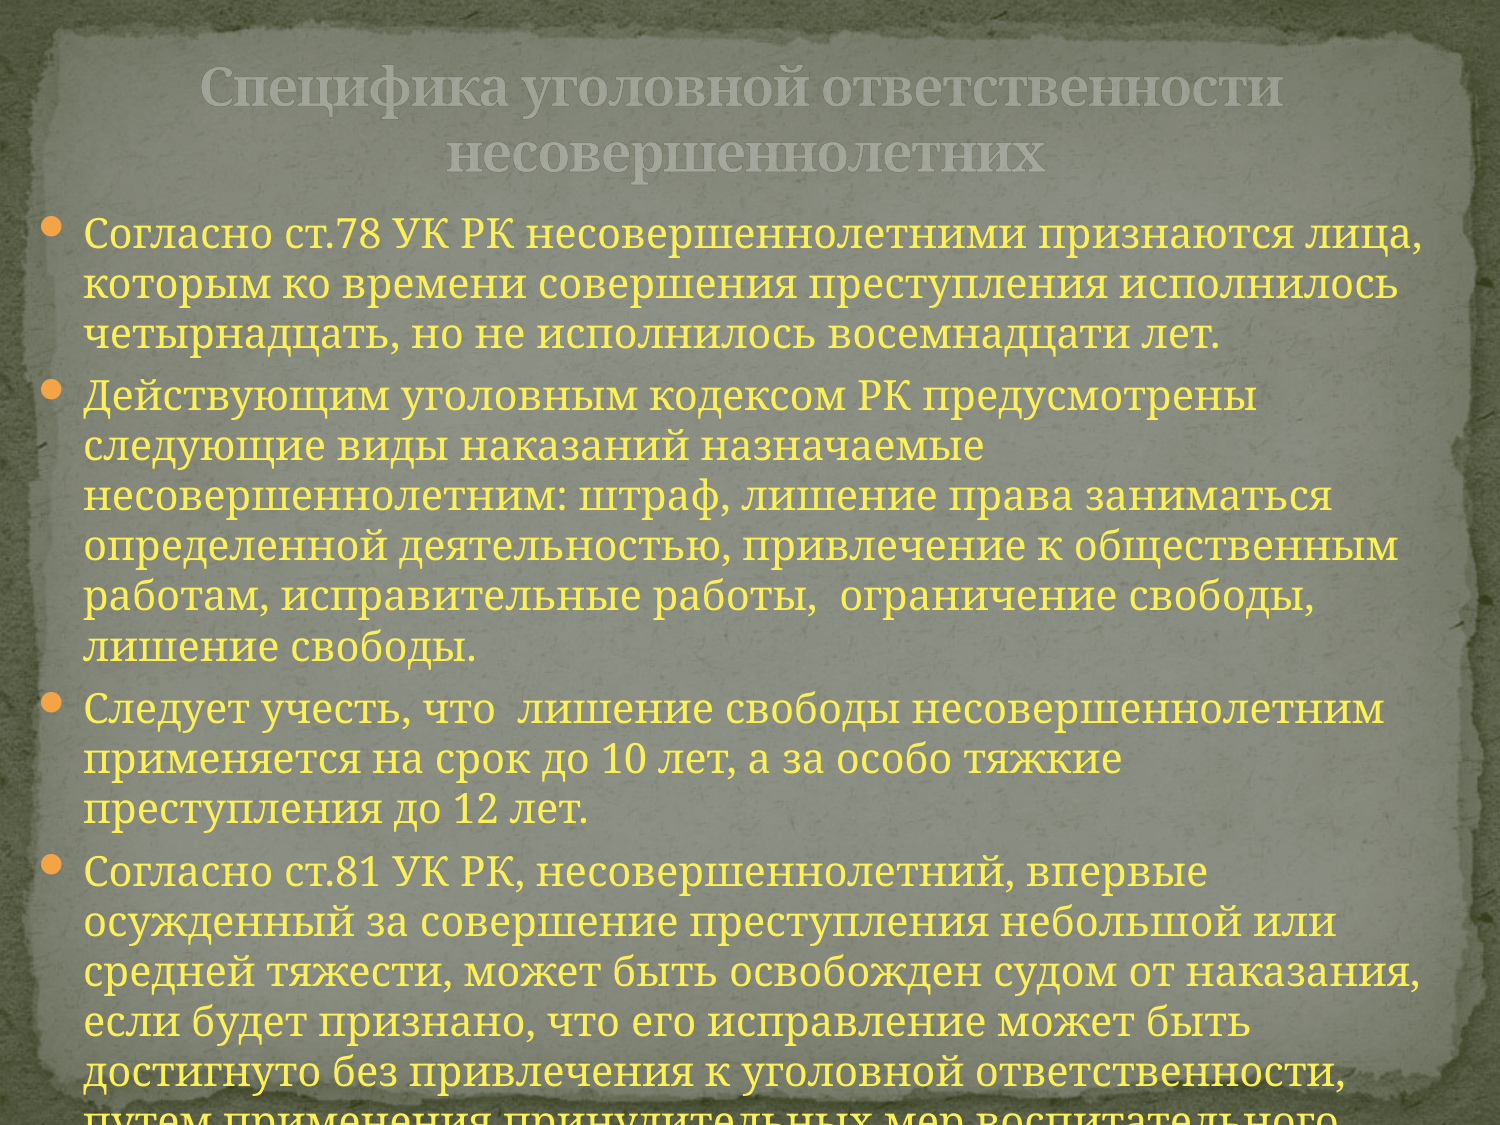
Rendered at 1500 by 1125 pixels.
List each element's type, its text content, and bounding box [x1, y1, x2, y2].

list Согласно ст.78 УК РК несовершеннолетними признаются лица, которым ко времени совершения преступления исполнилось четырнадцать, но не исполнилось восемнадцати лет. Действующим уголовным кодексом РК предусмотрены следующие виды наказаний назначаемые несовершеннолетним: штраф, лишение права заниматься определенной деятельностью, привлечение к общественным работам, исправительные работы, ограничение свободы, лишение свободы. Следует учесть, что лишение свободы несовершеннолетним применяется на срок до 10 лет, а за особо тяжкие преступления до 12 лет. Согласно ст.81 УК РК, несовершеннолетний, впервые осужденный за совершение преступления небольшой или средней тяжести, может быть освобожден судом от наказания, если будет признано, что его исправление может быть достигнуто без привлечения к уголовной ответственности, путем применения принудительных мер воспитательного воздействия. [23, 199, 1442, 1102]
title Специфика уголовной ответственности несовершеннолетних [152, 35, 1340, 199]
